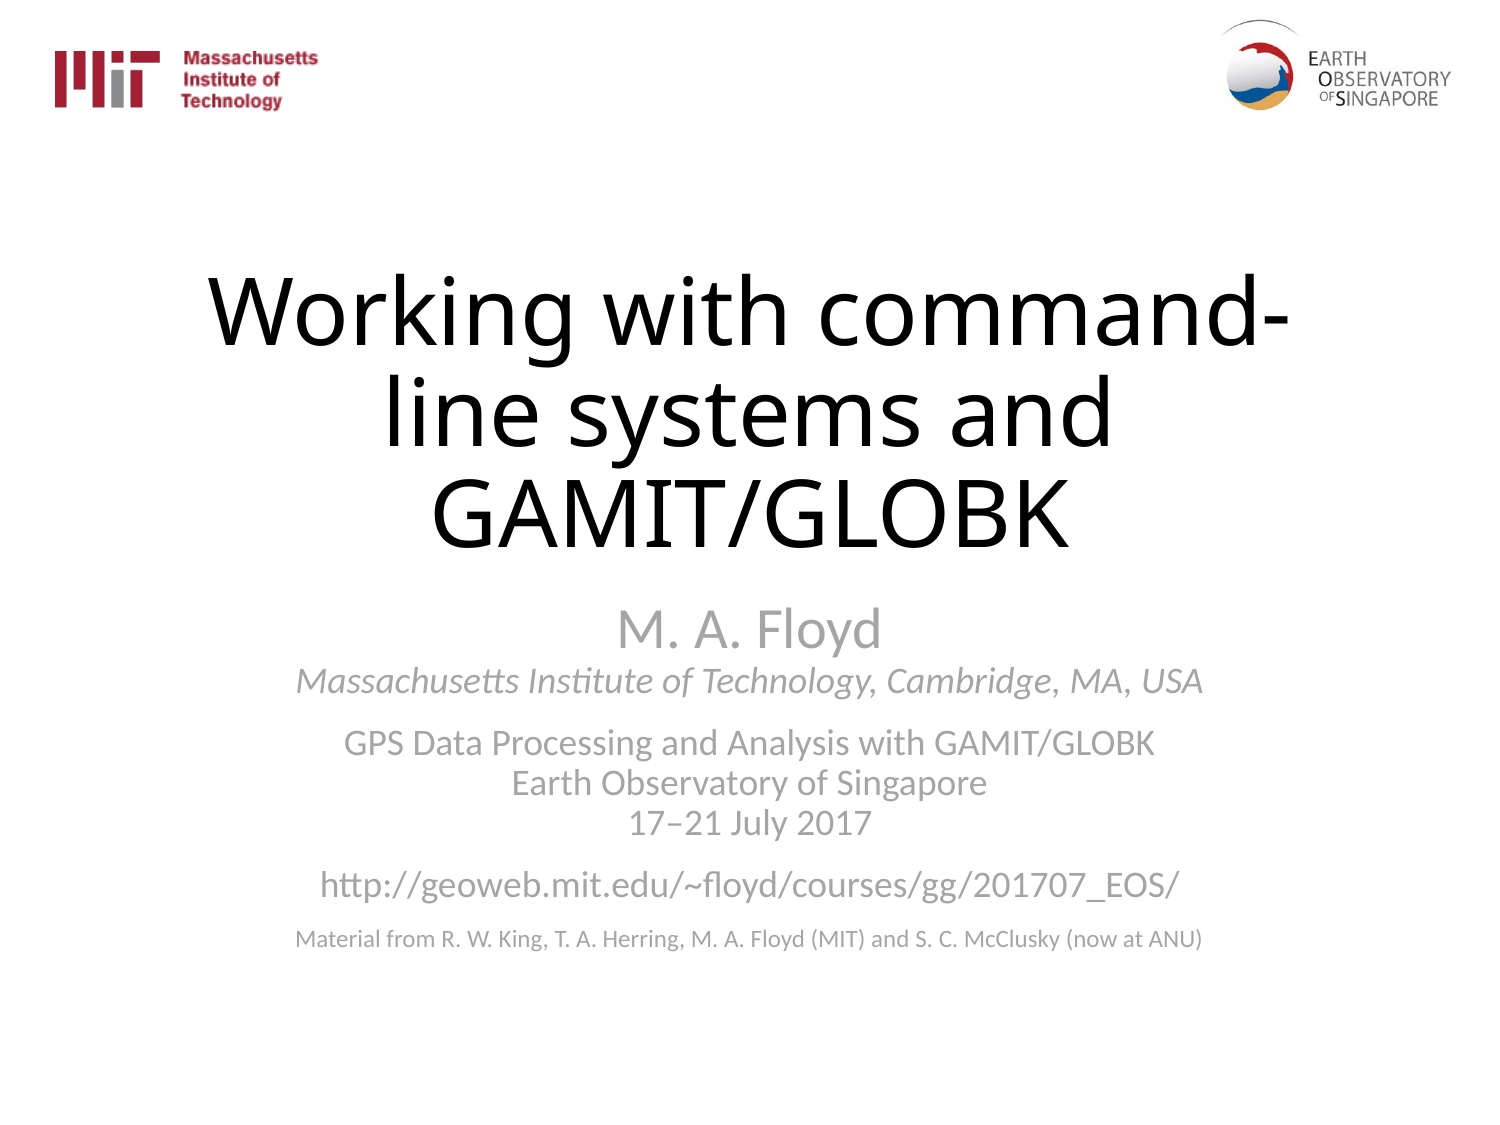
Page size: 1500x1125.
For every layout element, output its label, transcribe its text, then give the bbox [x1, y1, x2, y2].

picture [1212, 0, 1460, 112]
picture [55, 51, 319, 112]
subtitle M. A. Floyd Massachusetts Institute of Technology, Cambridge, MA, USA GPS Data Processing and Analysis with GAMIT/GLOBK Earth Observatory of Singapore 17–21 July 2017 http://geoweb.mit.edu/~floyd/courses/gg/201707_EOS/ Material from R. W. King, T. A. Herring, M. A. Floyd (MIT) and S. C. McClusky (now at ANU) [187, 590, 1313, 863]
title Working with command-line systems and GAMIT/GLOBK [187, 184, 1313, 576]
